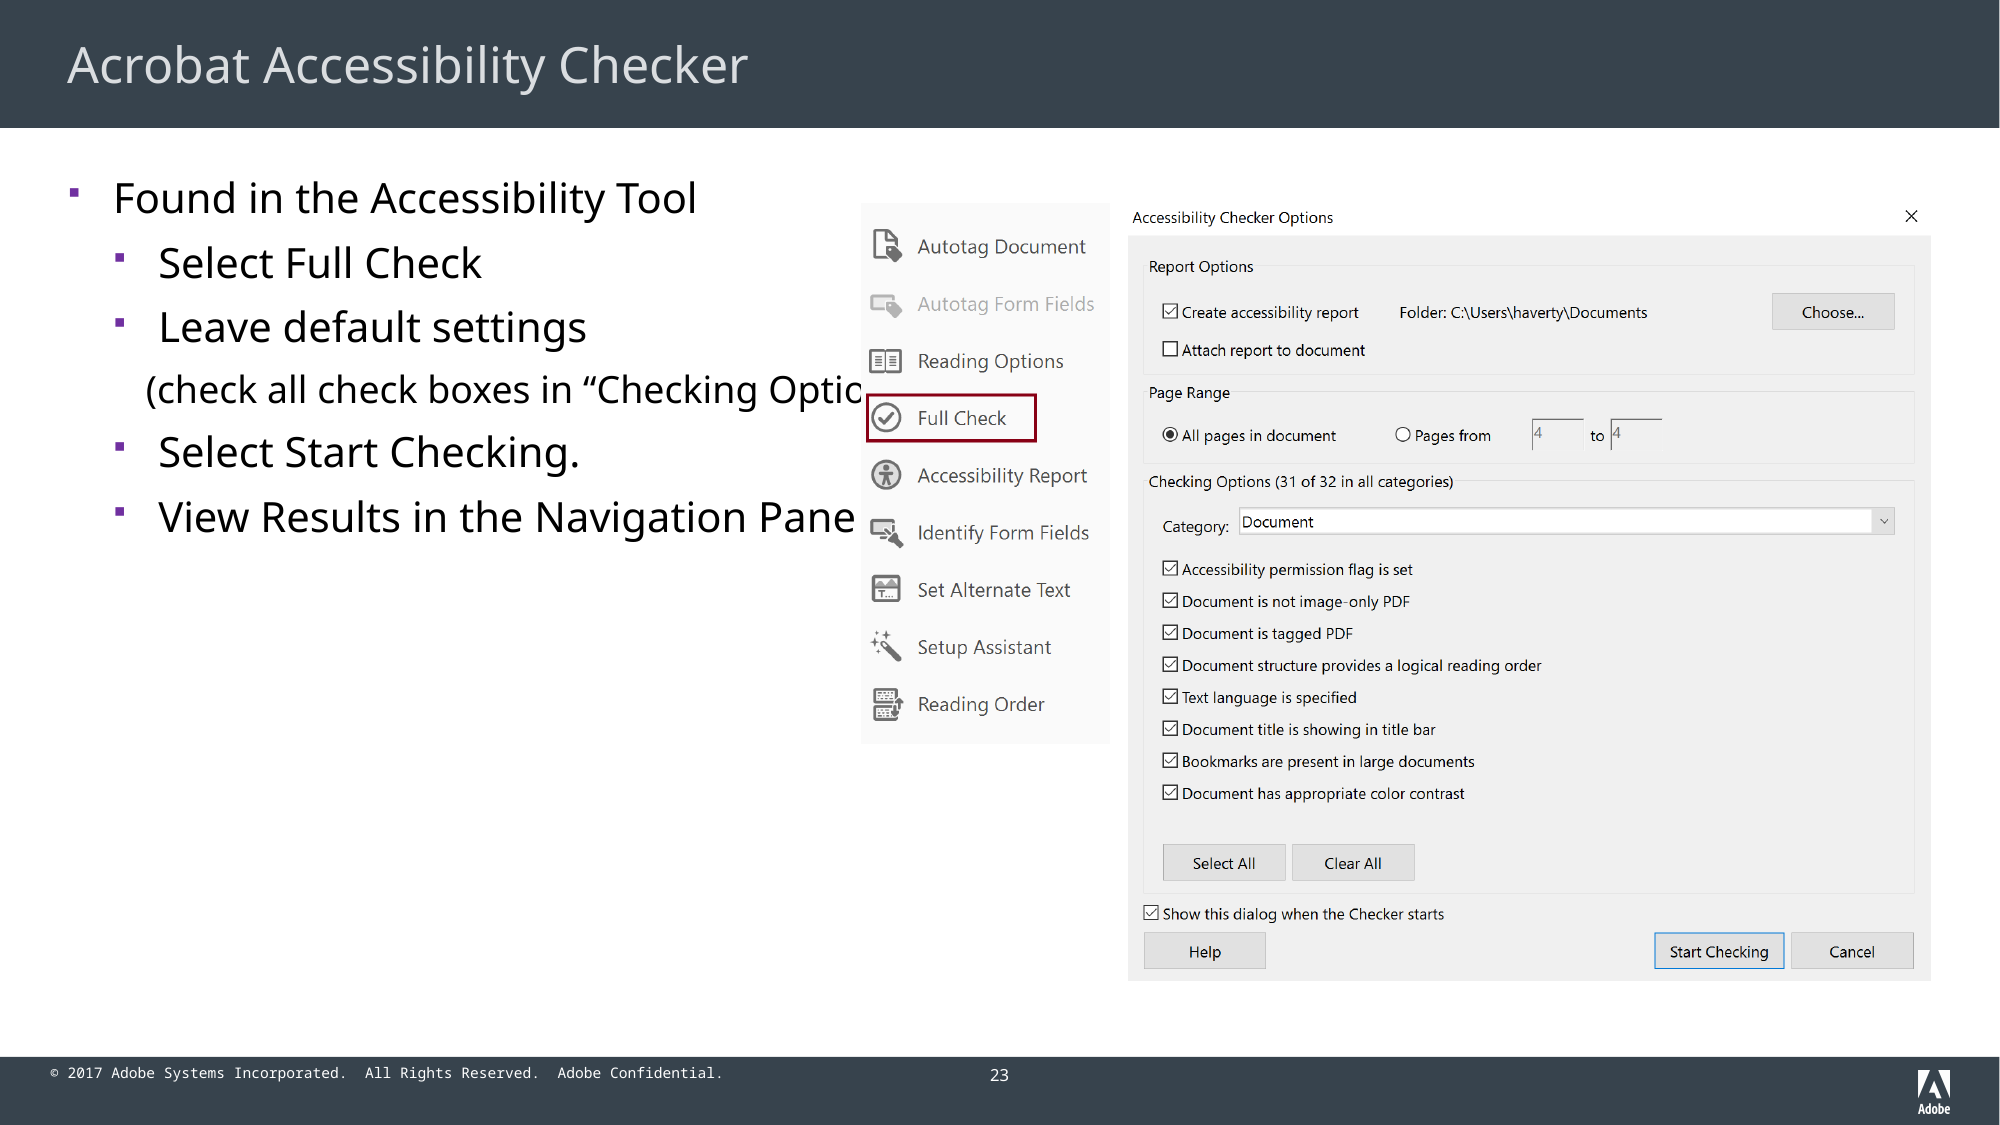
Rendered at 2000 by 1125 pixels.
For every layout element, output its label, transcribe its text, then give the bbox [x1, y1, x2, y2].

picture [861, 202, 1110, 745]
picture [1128, 202, 1931, 981]
slide_number 23 [916, 1062, 1083, 1091]
list Found in the Accessibility Tool Select Full Check Leave default settings (check all check boxes in “Checking Options”) Select Start Checking. View Results in the Navigation Pane [49, 162, 1950, 1013]
picture [1918, 1070, 1950, 1114]
title Acrobat Accessibility Checker [49, 30, 1950, 98]
